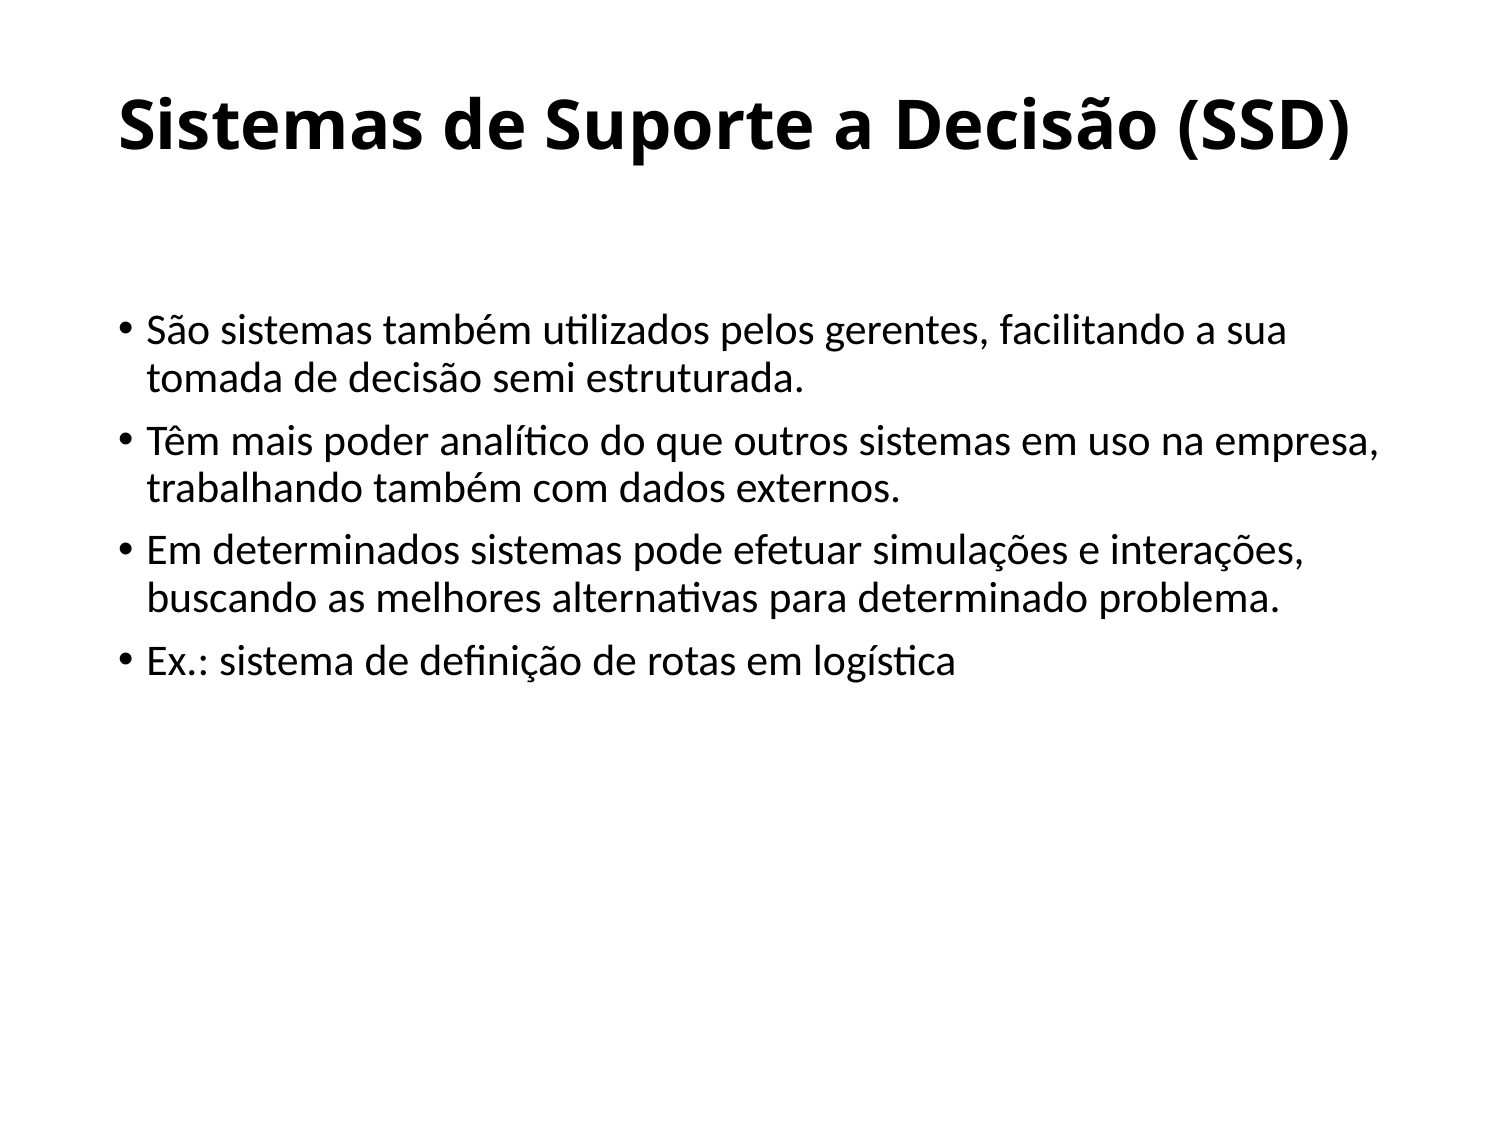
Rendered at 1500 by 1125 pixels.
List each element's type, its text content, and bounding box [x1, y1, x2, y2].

list São sistemas também utilizados pelos gerentes, facilitando a sua tomada de decisão semi estruturada. Têm mais poder analítico do que outros sistemas em uso na empresa, trabalhando também com dados externos. Em determinados sistemas pode efetuar simulações e interações, buscando as melhores alternativas para determinado problema. Ex.: sistema de definição de rotas em logística [103, 299, 1397, 1014]
title Sistemas de Suporte a Decisão (SSD) [103, 59, 1397, 278]
